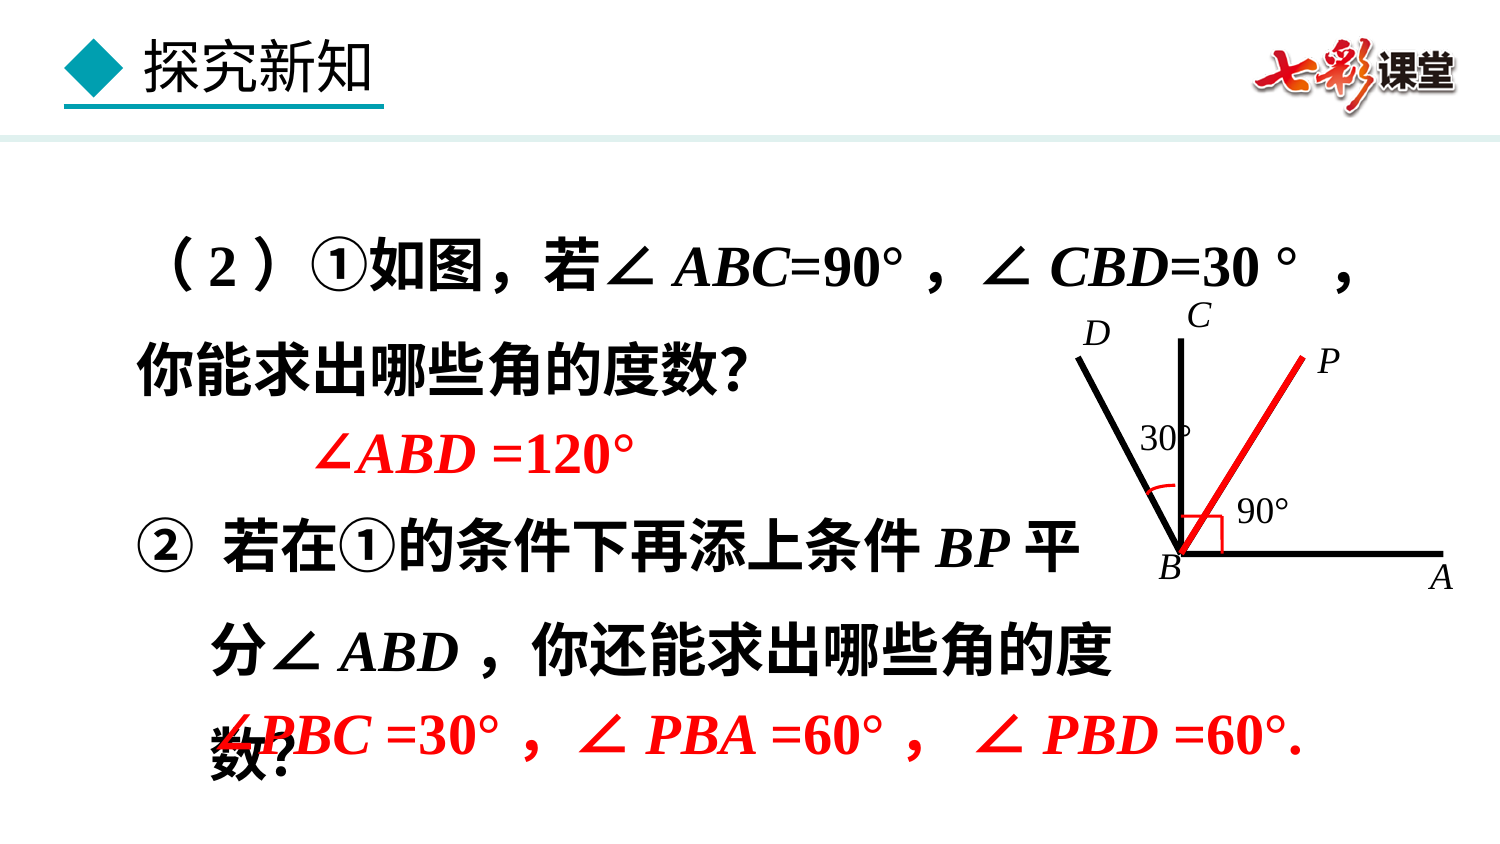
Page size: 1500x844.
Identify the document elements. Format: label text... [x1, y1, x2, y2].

text_box （2）①如图，若∠ABC=90°，∠CBD=30 ° ， 你能求出哪些角的度数？ [121, 185, 1451, 411]
text_box ∠ABD =120° [293, 407, 801, 493]
text_box ∠PBC =30°，∠PBA =60°， ∠PBD =60°. [194, 688, 1318, 774]
picture [1249, 32, 1461, 118]
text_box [1180, 478, 1336, 554]
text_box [1068, 281, 1463, 606]
text_box ② 若在①的条件下再添上条件BP平分∠ABD，你还能求出哪些角的度数？ [122, 466, 1132, 796]
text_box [1113, 405, 1219, 495]
